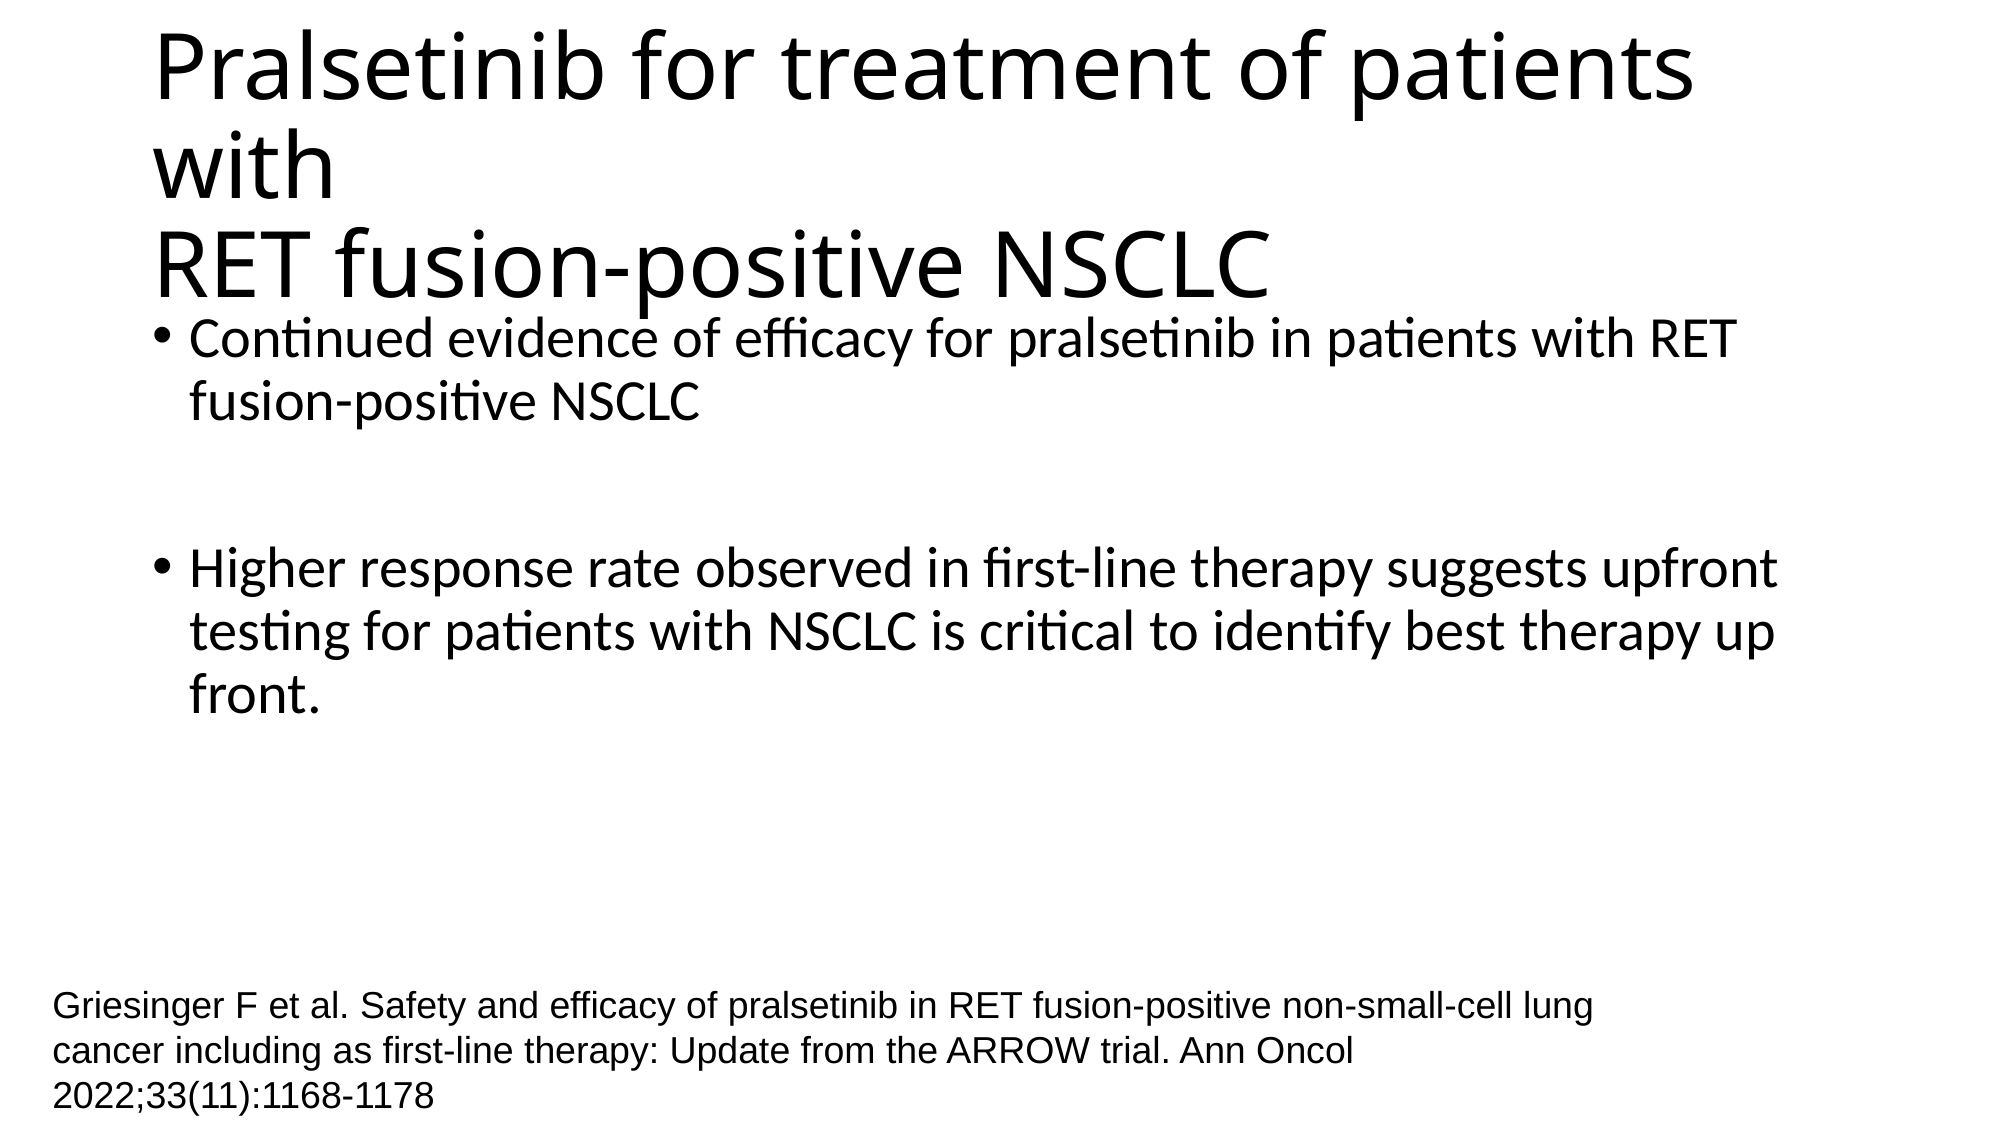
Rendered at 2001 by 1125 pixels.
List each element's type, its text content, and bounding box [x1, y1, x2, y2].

title Pralsetinib for treatment of patients with RET fusion-positive NSCLC [137, 59, 1863, 278]
list Continued evidence of efficacy for pralsetinib in patients with RET fusion-positive NSCLC Higher response rate observed in first-line therapy suggests upfront testing for patients with NSCLC is critical to identify best therapy up front. [137, 299, 1863, 1014]
text_box Griesinger F et al. Safety and efficacy of pralsetinib in RET fusion-positive non-small-cell lung cancer including as first-line therapy: Update from the ARROW trial. Ann Oncol 2022;33(11):1168-1178 [37, 973, 1630, 1124]
